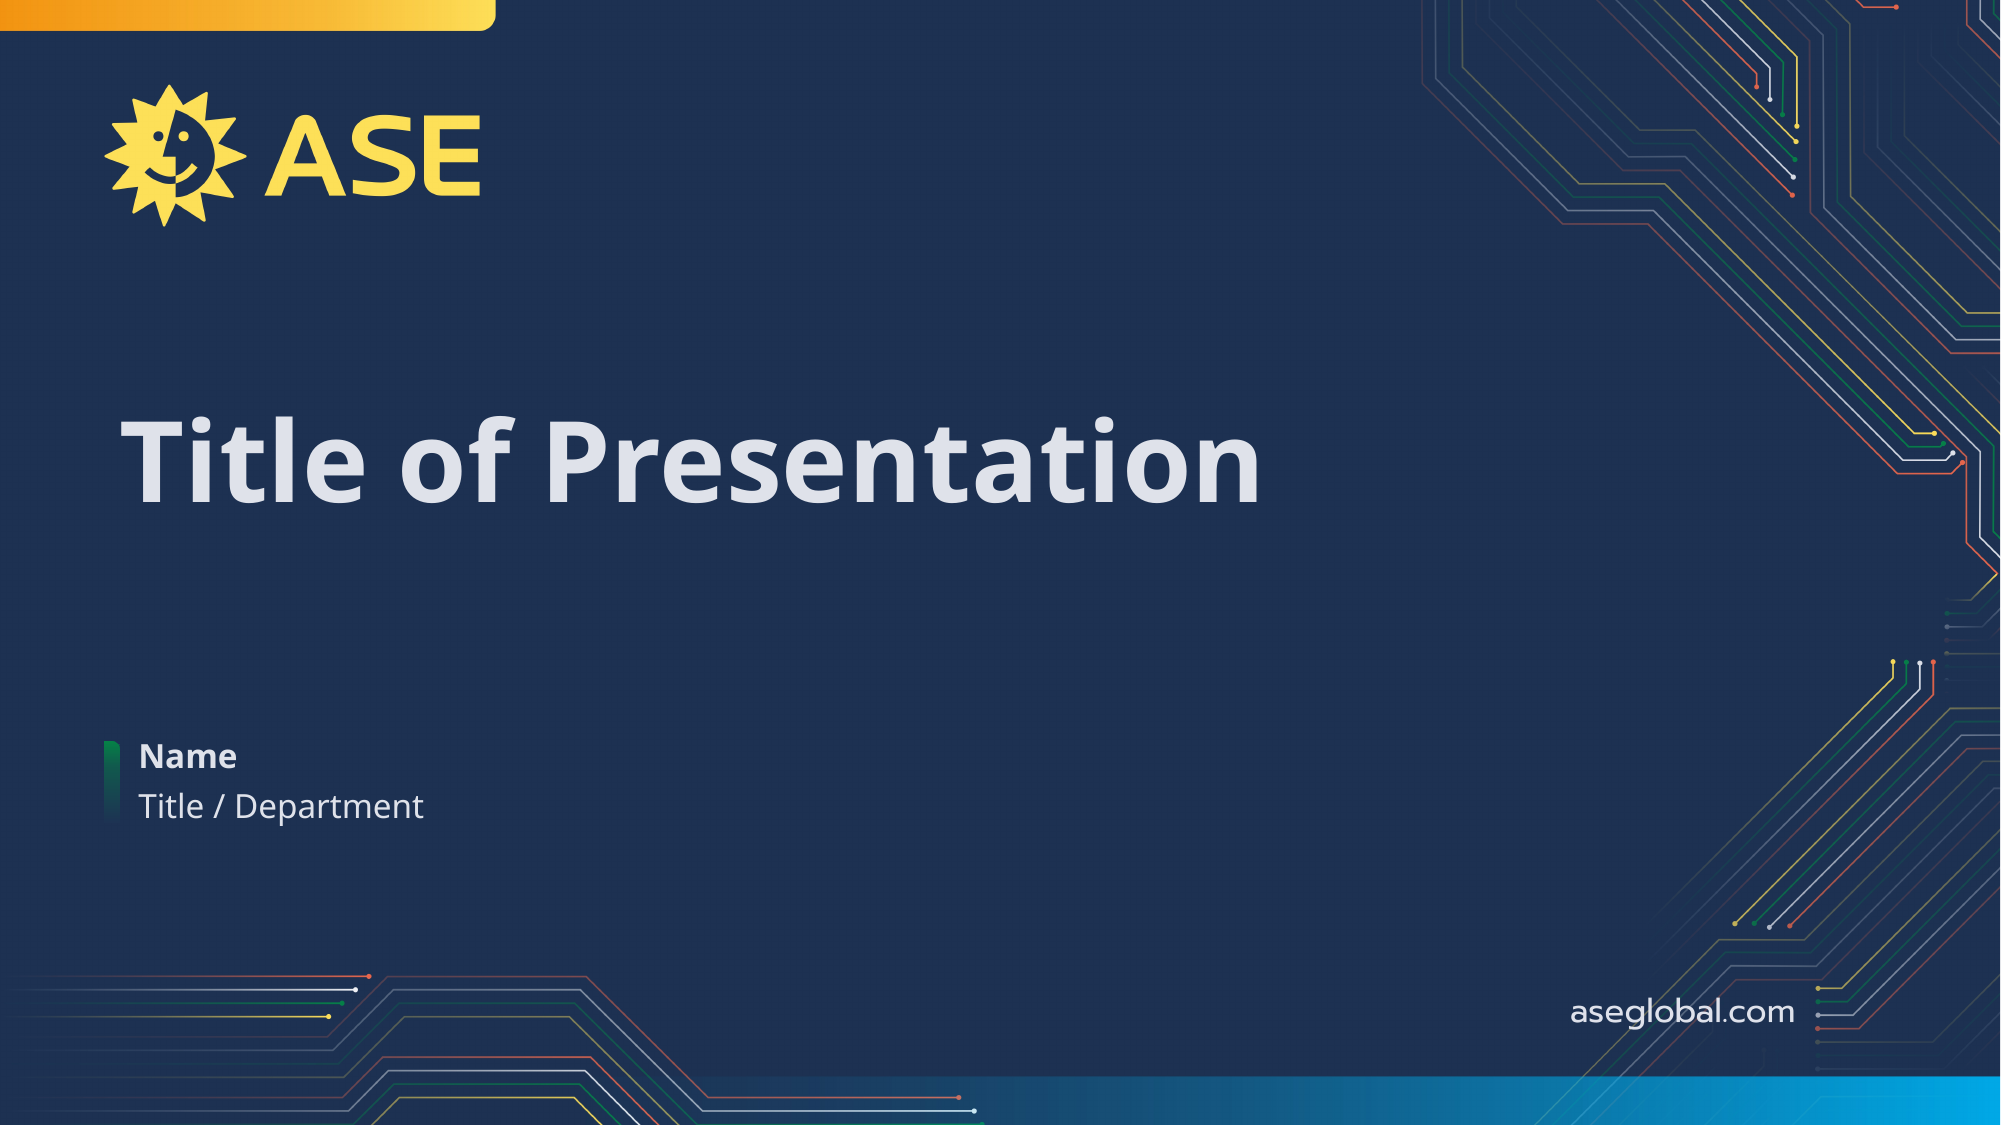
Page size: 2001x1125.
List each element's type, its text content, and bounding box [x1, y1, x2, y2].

title Title of Presentation [104, 310, 1723, 604]
picture [0, 0, 2001, 1125]
list Name [123, 727, 471, 777]
slide_number [87, 1028, 538, 1089]
list Title / Department [123, 777, 551, 827]
